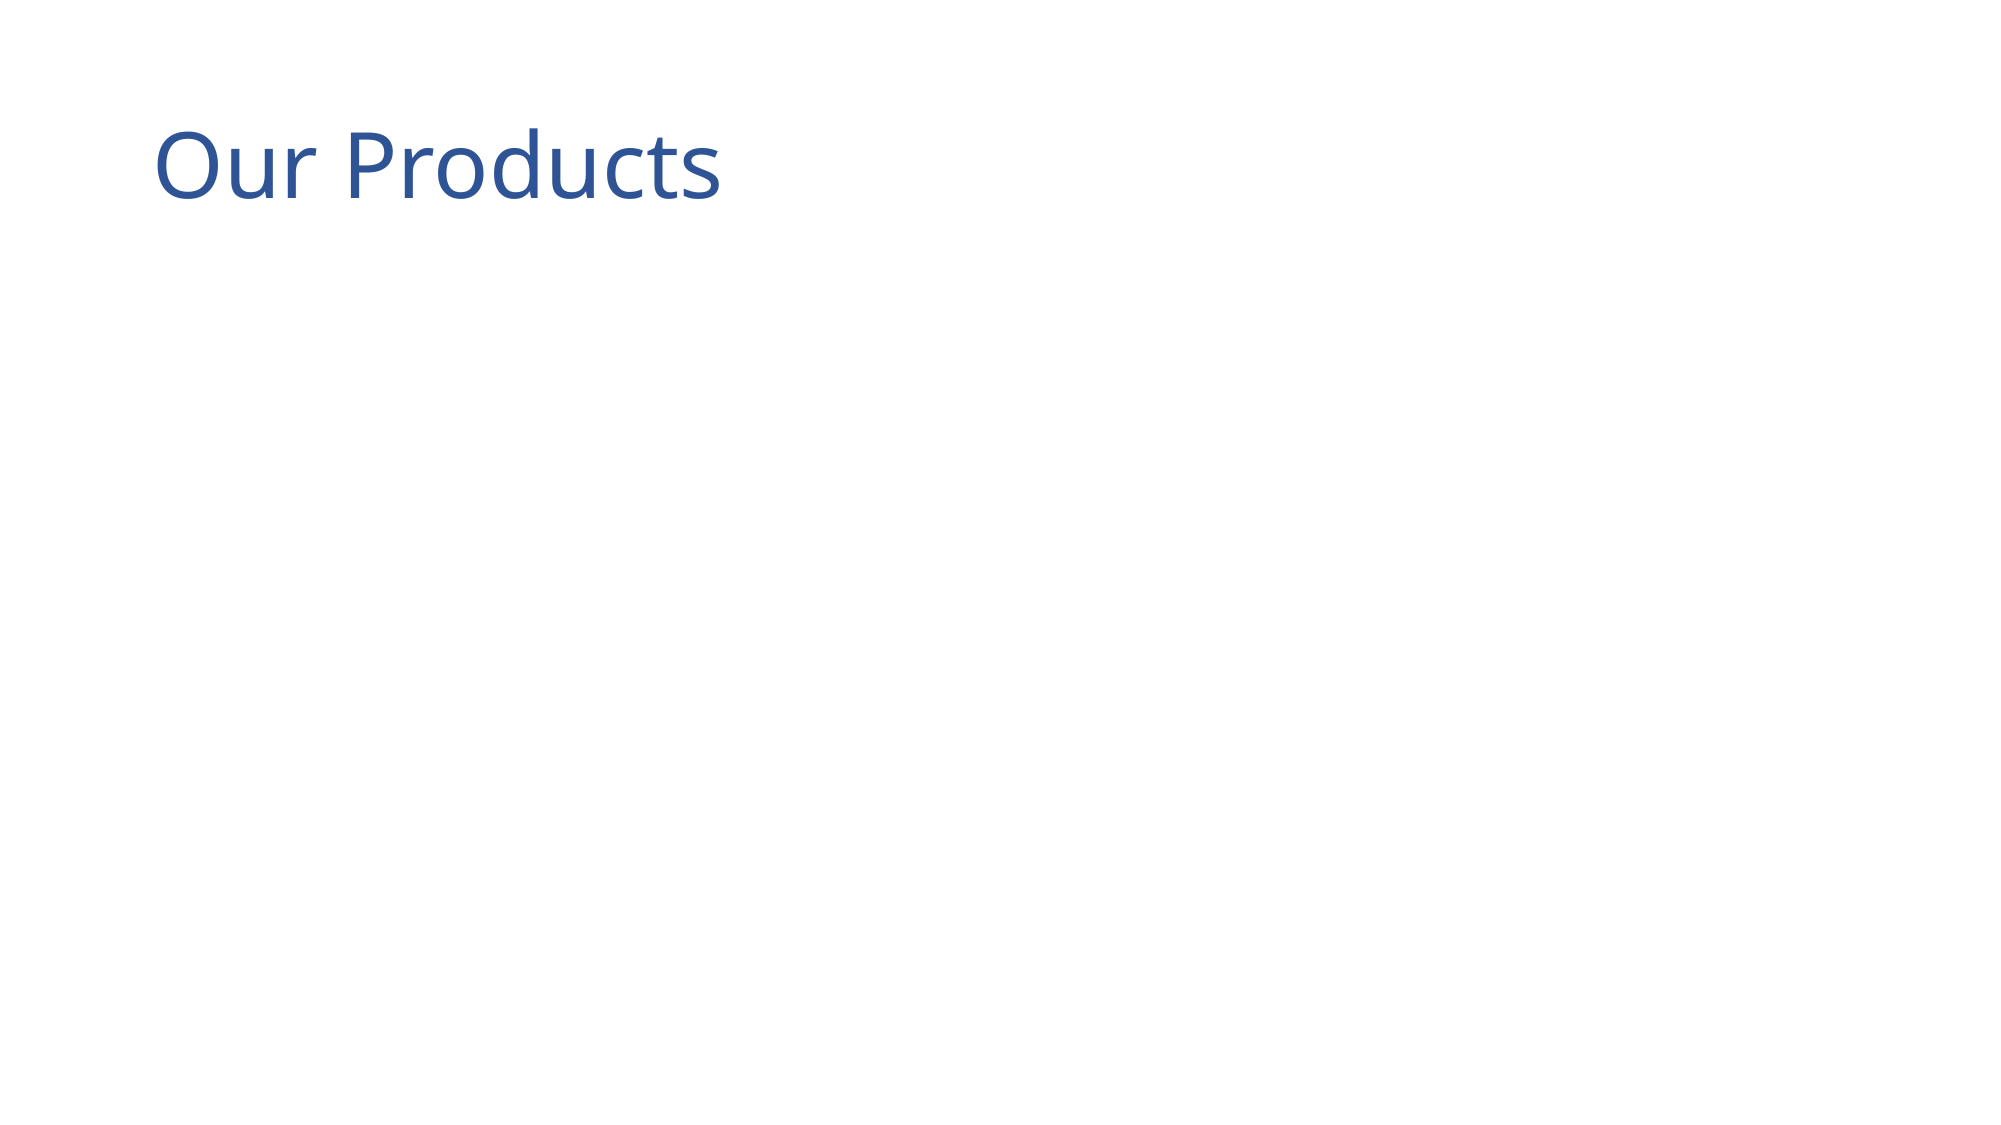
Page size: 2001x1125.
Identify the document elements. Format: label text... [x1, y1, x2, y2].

title Our Products [137, 59, 1863, 278]
